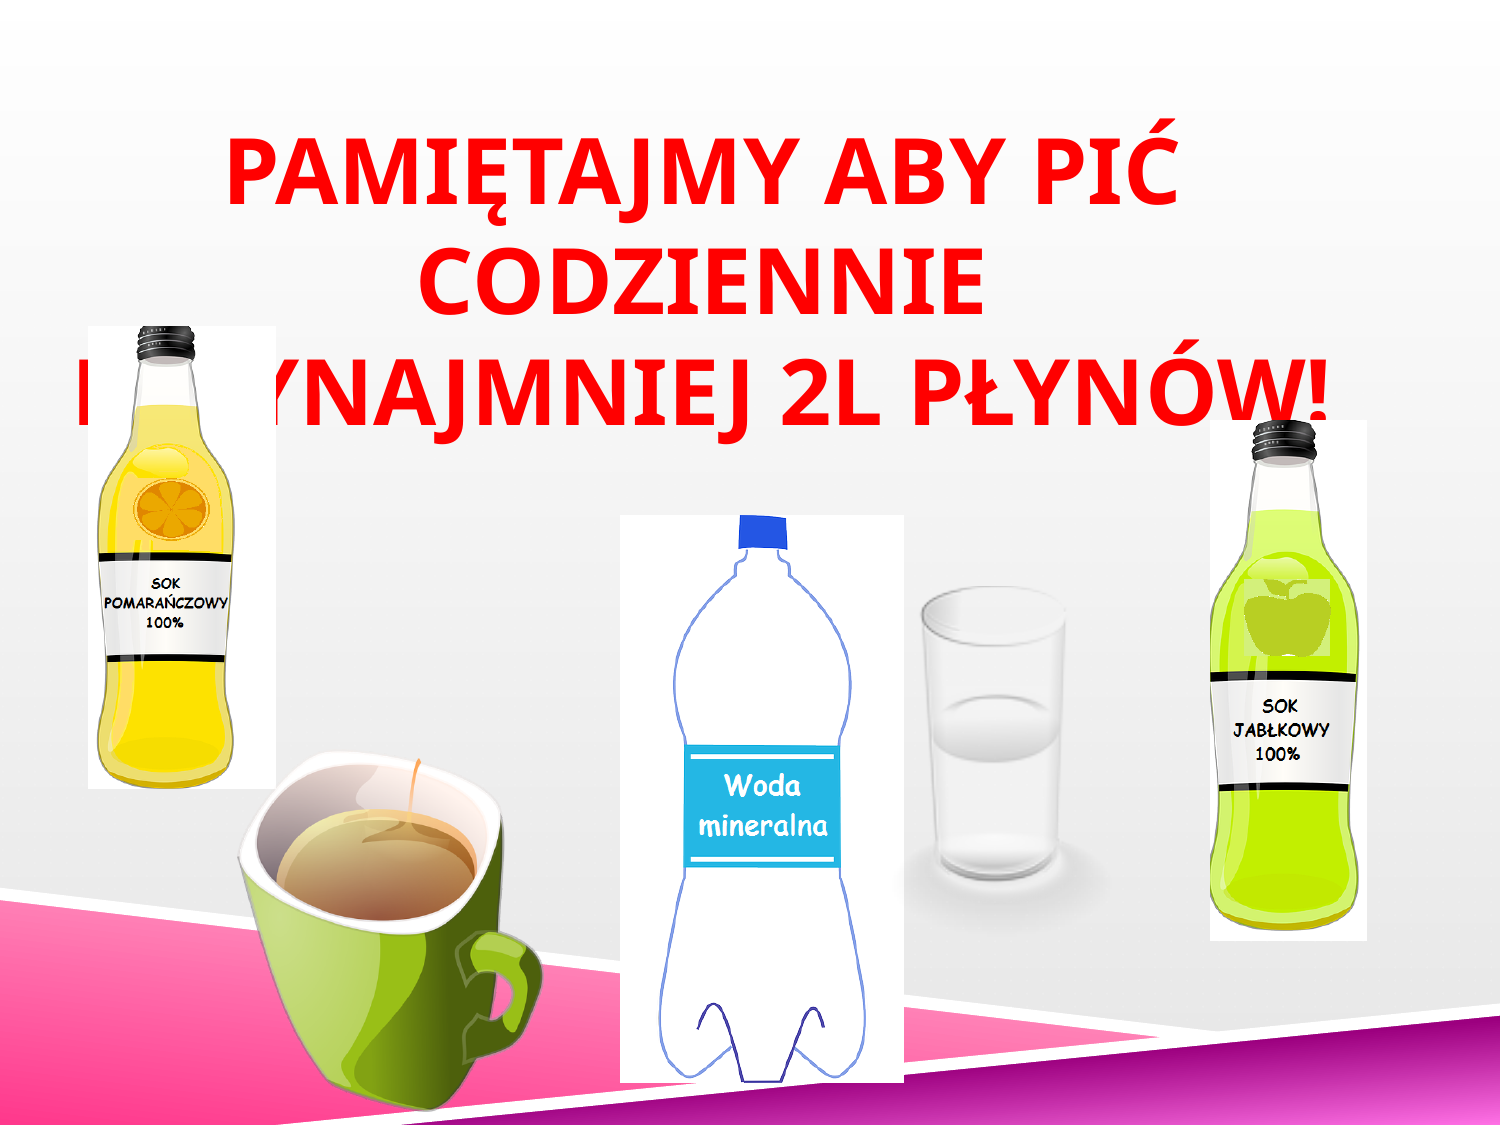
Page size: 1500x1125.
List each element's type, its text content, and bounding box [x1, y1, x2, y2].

picture [1210, 420, 1367, 941]
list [619, 515, 904, 1083]
title PAMIĘTAJMY ABY PIĆ CODZIENNIE PRZYNAJMNIEJ 2L PŁYNÓW! [64, 184, 1340, 373]
picture [867, 585, 1128, 941]
picture [88, 325, 544, 1113]
